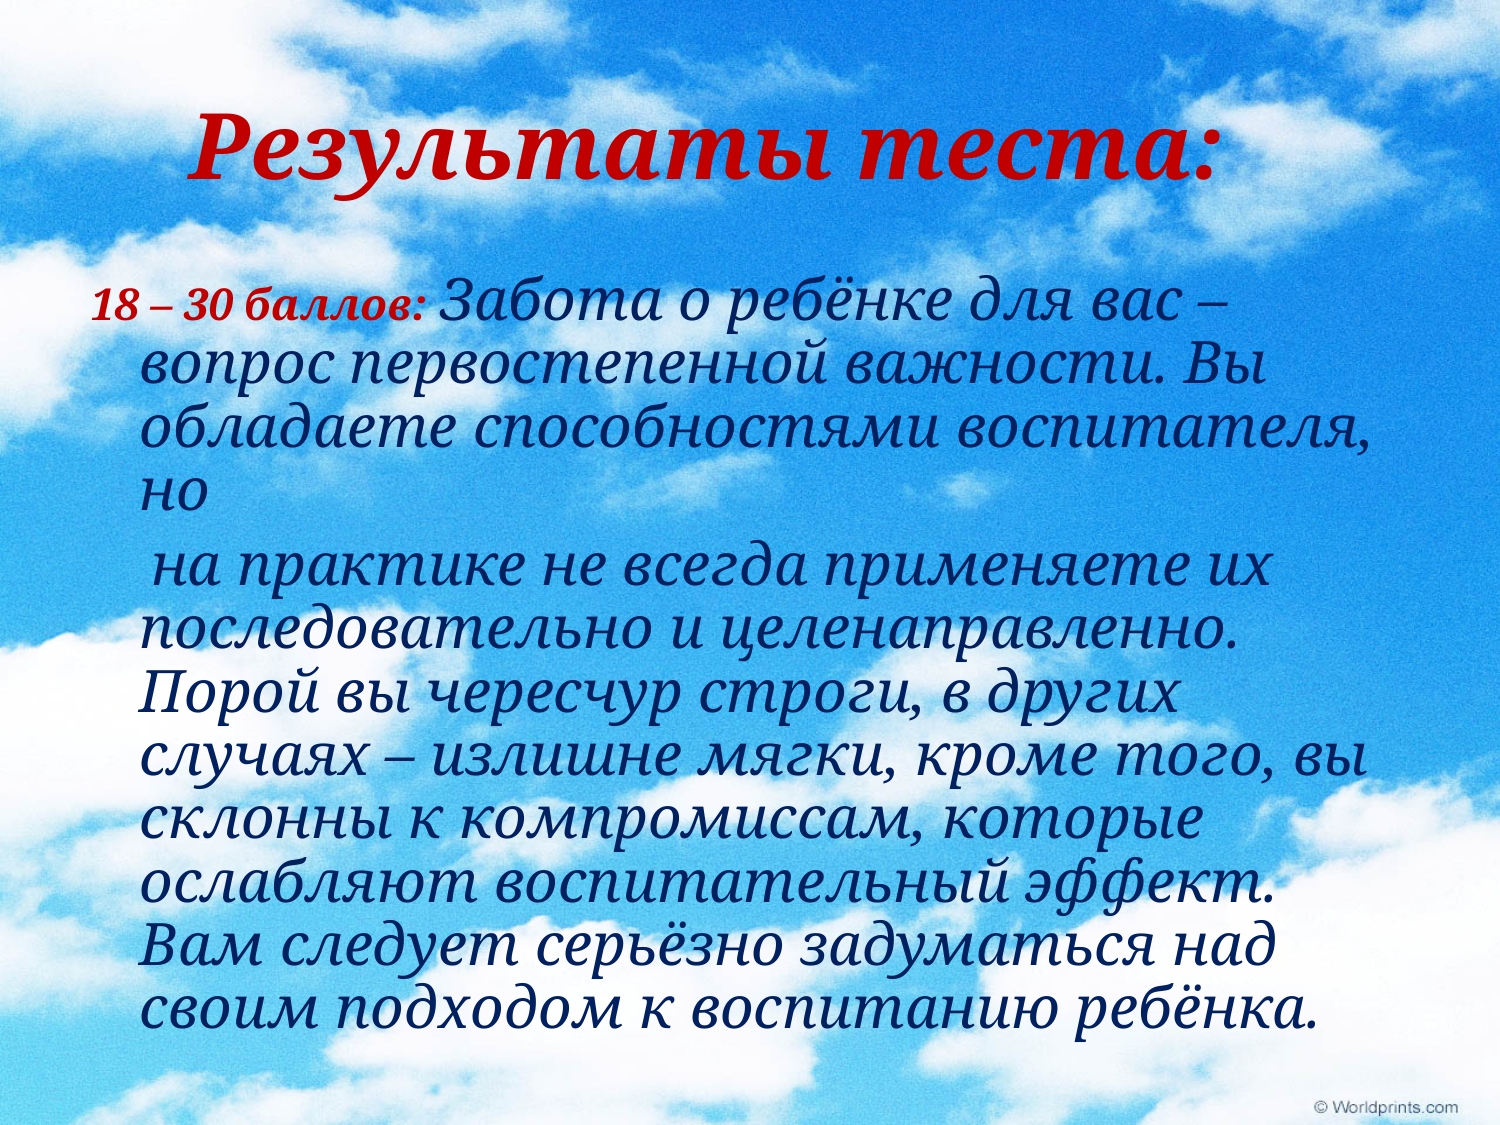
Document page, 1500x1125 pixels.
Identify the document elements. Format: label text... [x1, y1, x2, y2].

list 18 – 30 баллов: Забота о ребёнке для вас – вопрос первостепенной важности. Вы обладаете способностями воспитателя, но на практике не всегда применяете их последовательно и целенаправленно. Порой вы чересчур строги, в других случаях – излишне мягки, кроме того, вы склонны к компромиссам, которые ослабляют воспитательный эффект. Вам следует серьёзно задуматься над своим подходом к воспитанию ребёнка. [75, 262, 1425, 1067]
title Результаты теста: [35, 23, 1382, 264]
picture [0, 0, 1500, 1125]
